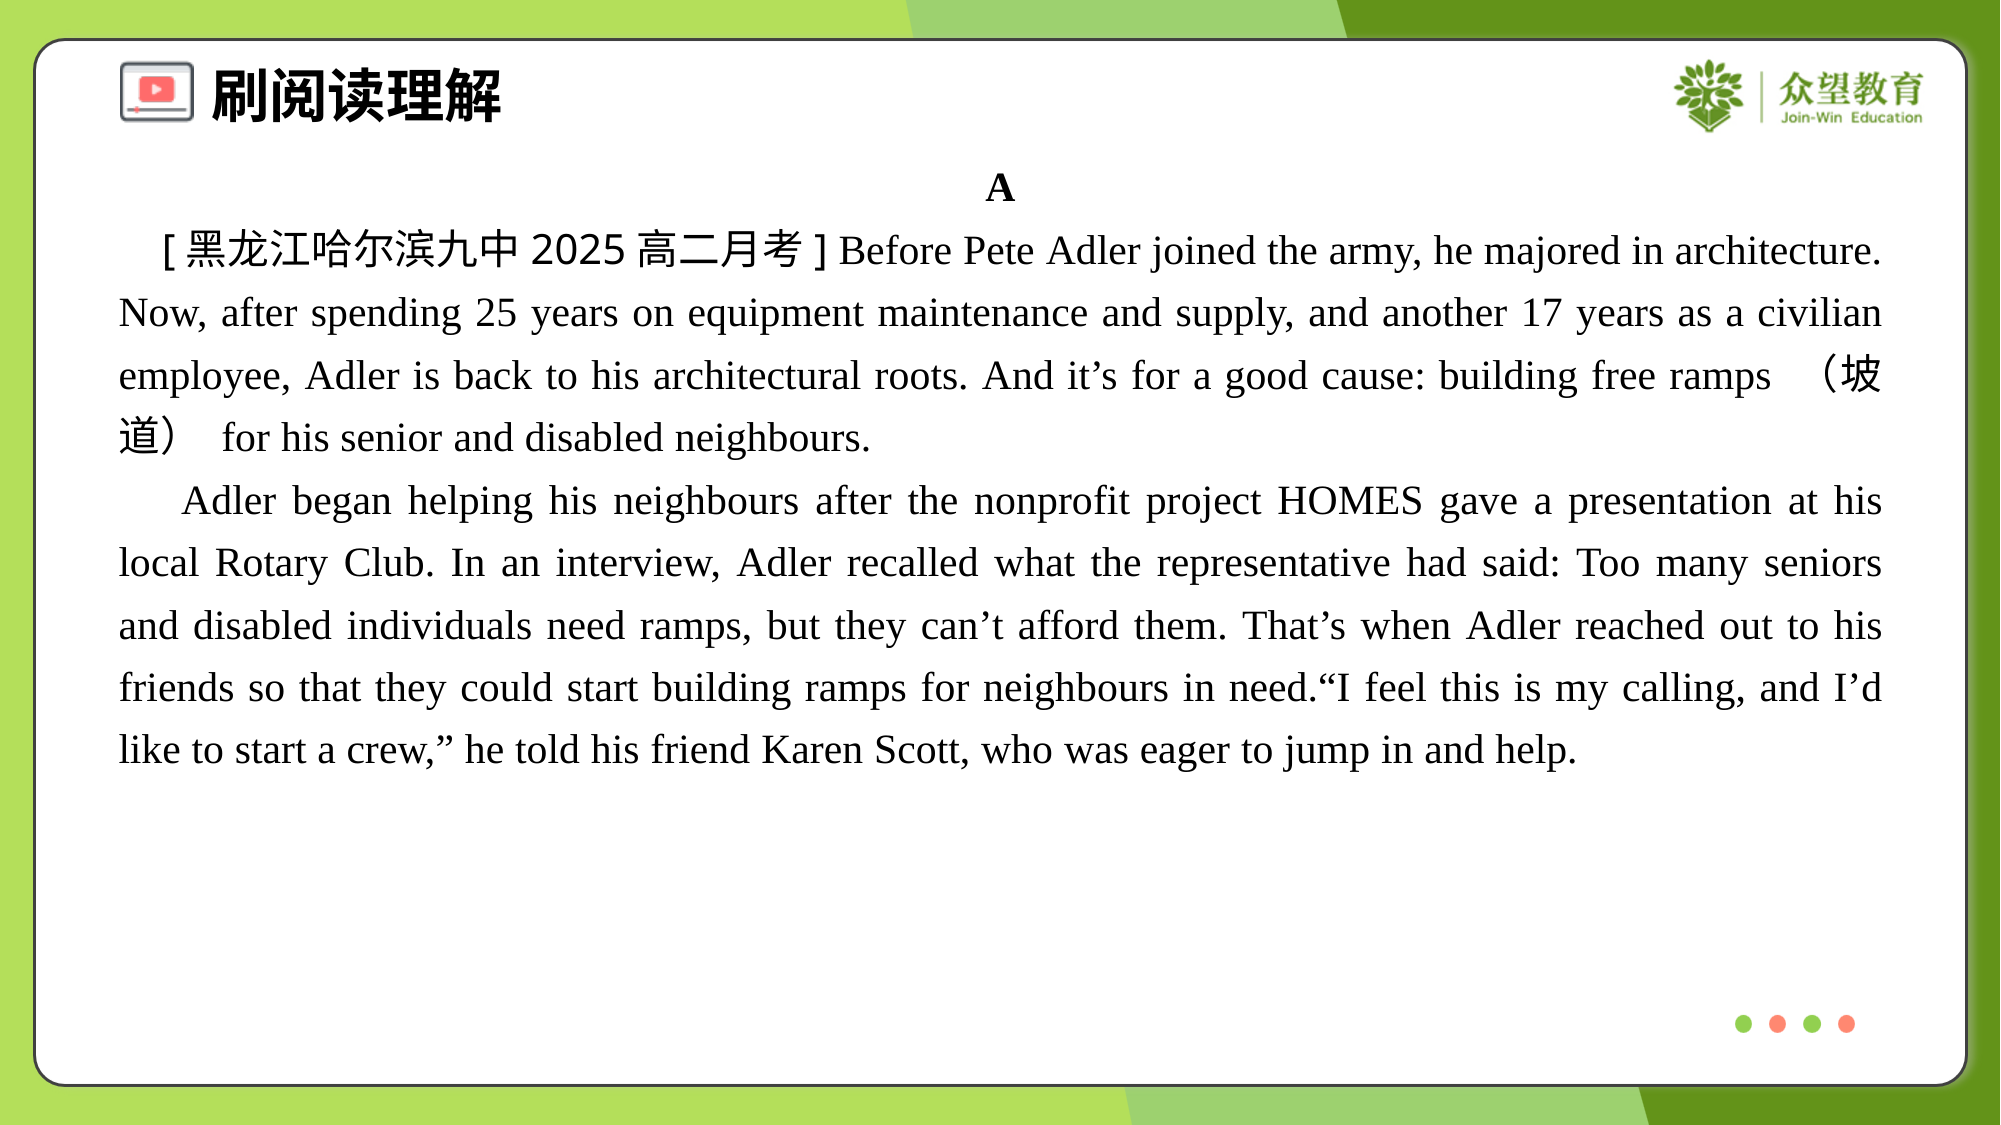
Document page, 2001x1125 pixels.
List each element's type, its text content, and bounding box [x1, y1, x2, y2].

picture [0, 0, 2000, 1125]
text_box A [黑龙江哈尔滨九中2025高二月考] Before Pete Adler joined the army, he majored in architecture. Now, after spending 25 years on equipment maintenance and supply, and another 17 years as a civilian employee, Adler is back to his architectural roots. And it’s for a good cause: building free ramps （坡道） for his senior and disabled neighbours. Adler began helping his neighbours after the nonprofit project HOMES gave a presentation at his local Rotary Club. In an interview, Adler recalled what the representative had said: Too many seniors and disabled individuals need ramps, but they can’t afford them. That’s when Adler reached out to his friends so that they could start building ramps for neighbours in need.“I feel this is my calling, and I’d like to start a crew,” he told his friend Karen Scott, who was eager to jump in and help. [118, 147, 1883, 836]
